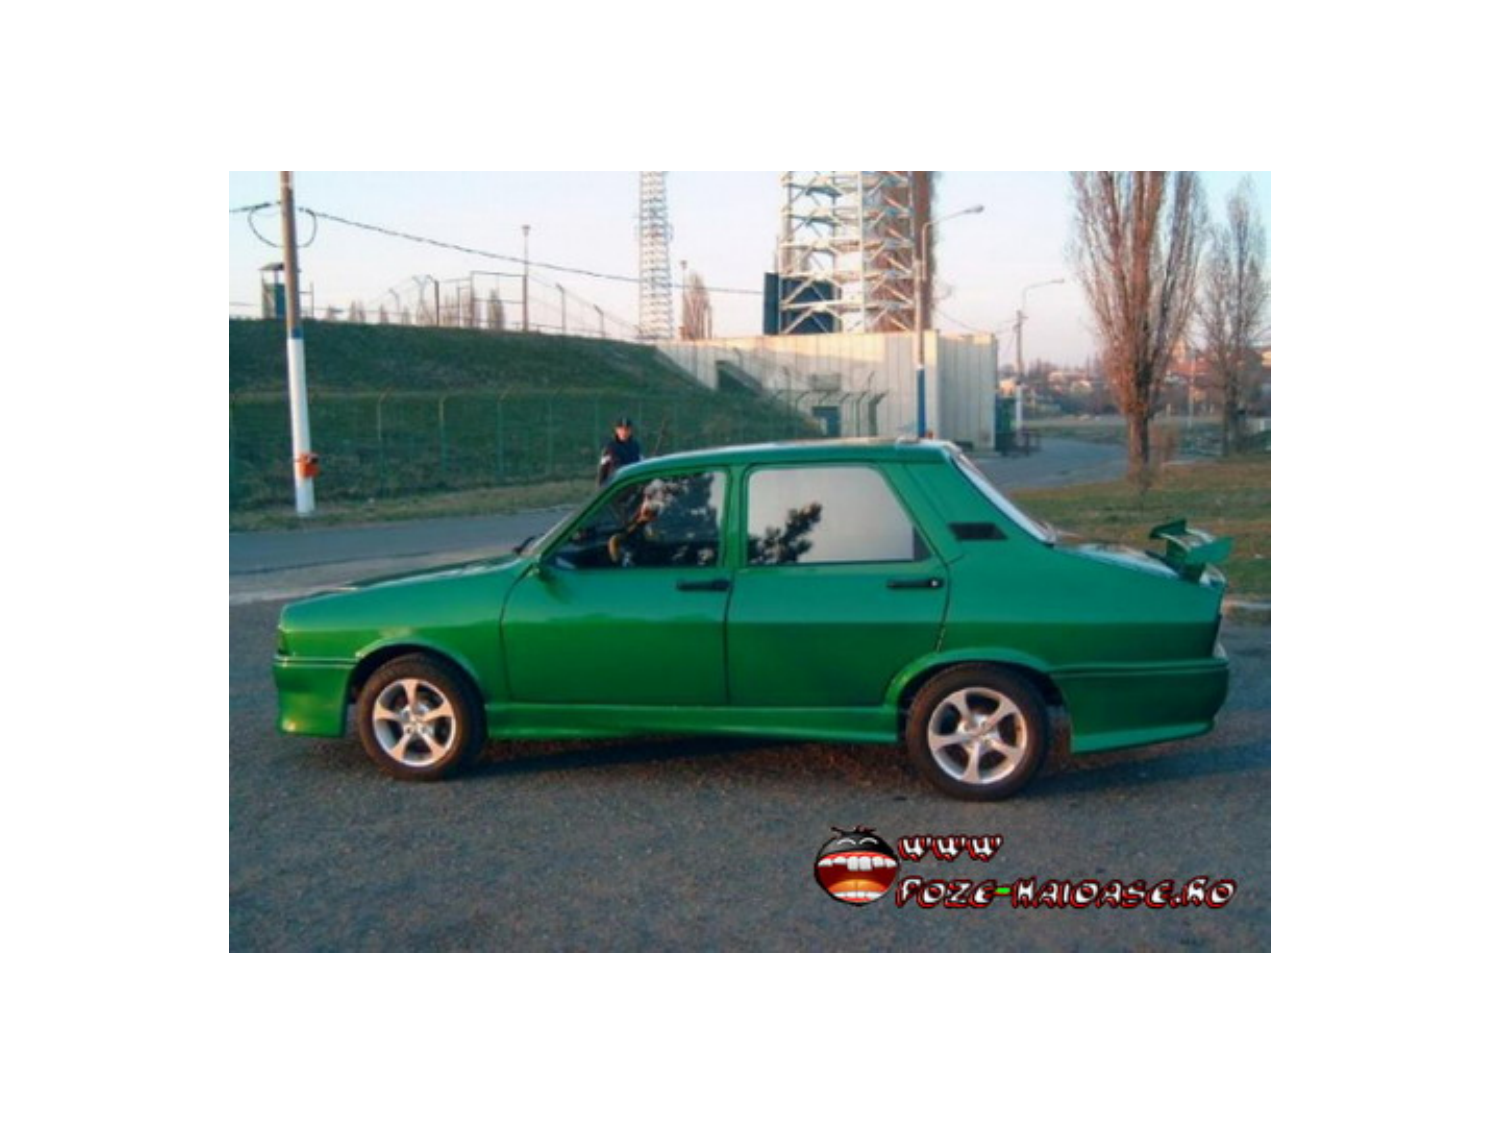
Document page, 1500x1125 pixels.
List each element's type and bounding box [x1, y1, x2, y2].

picture [228, 171, 1272, 954]
